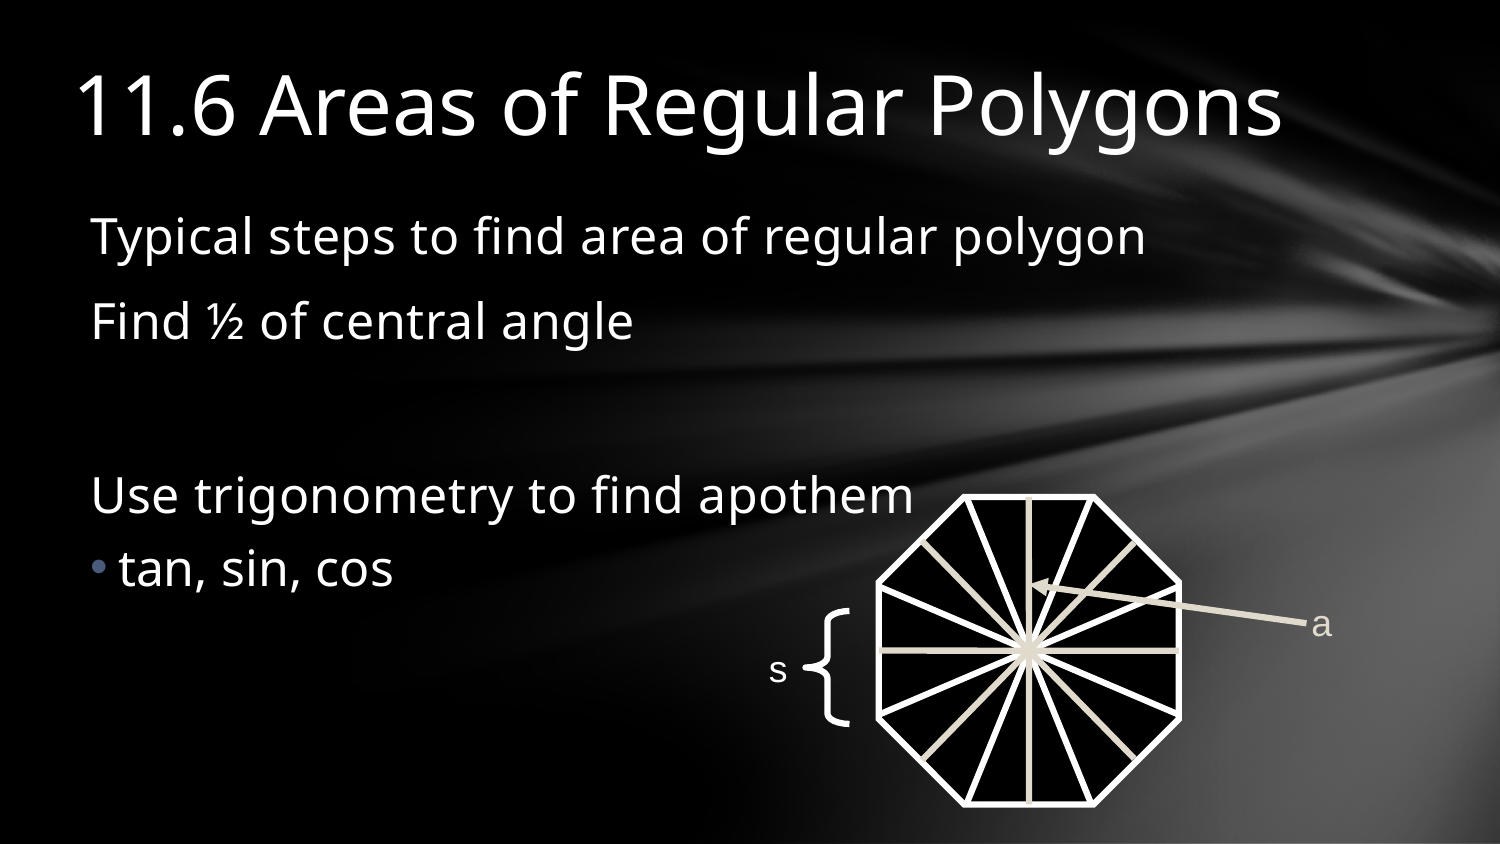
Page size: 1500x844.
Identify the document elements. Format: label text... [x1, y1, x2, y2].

title 11.6 Areas of Regular Polygons [57, 28, 1450, 160]
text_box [1028, 584, 1463, 665]
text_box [878, 496, 1180, 805]
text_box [753, 610, 855, 725]
